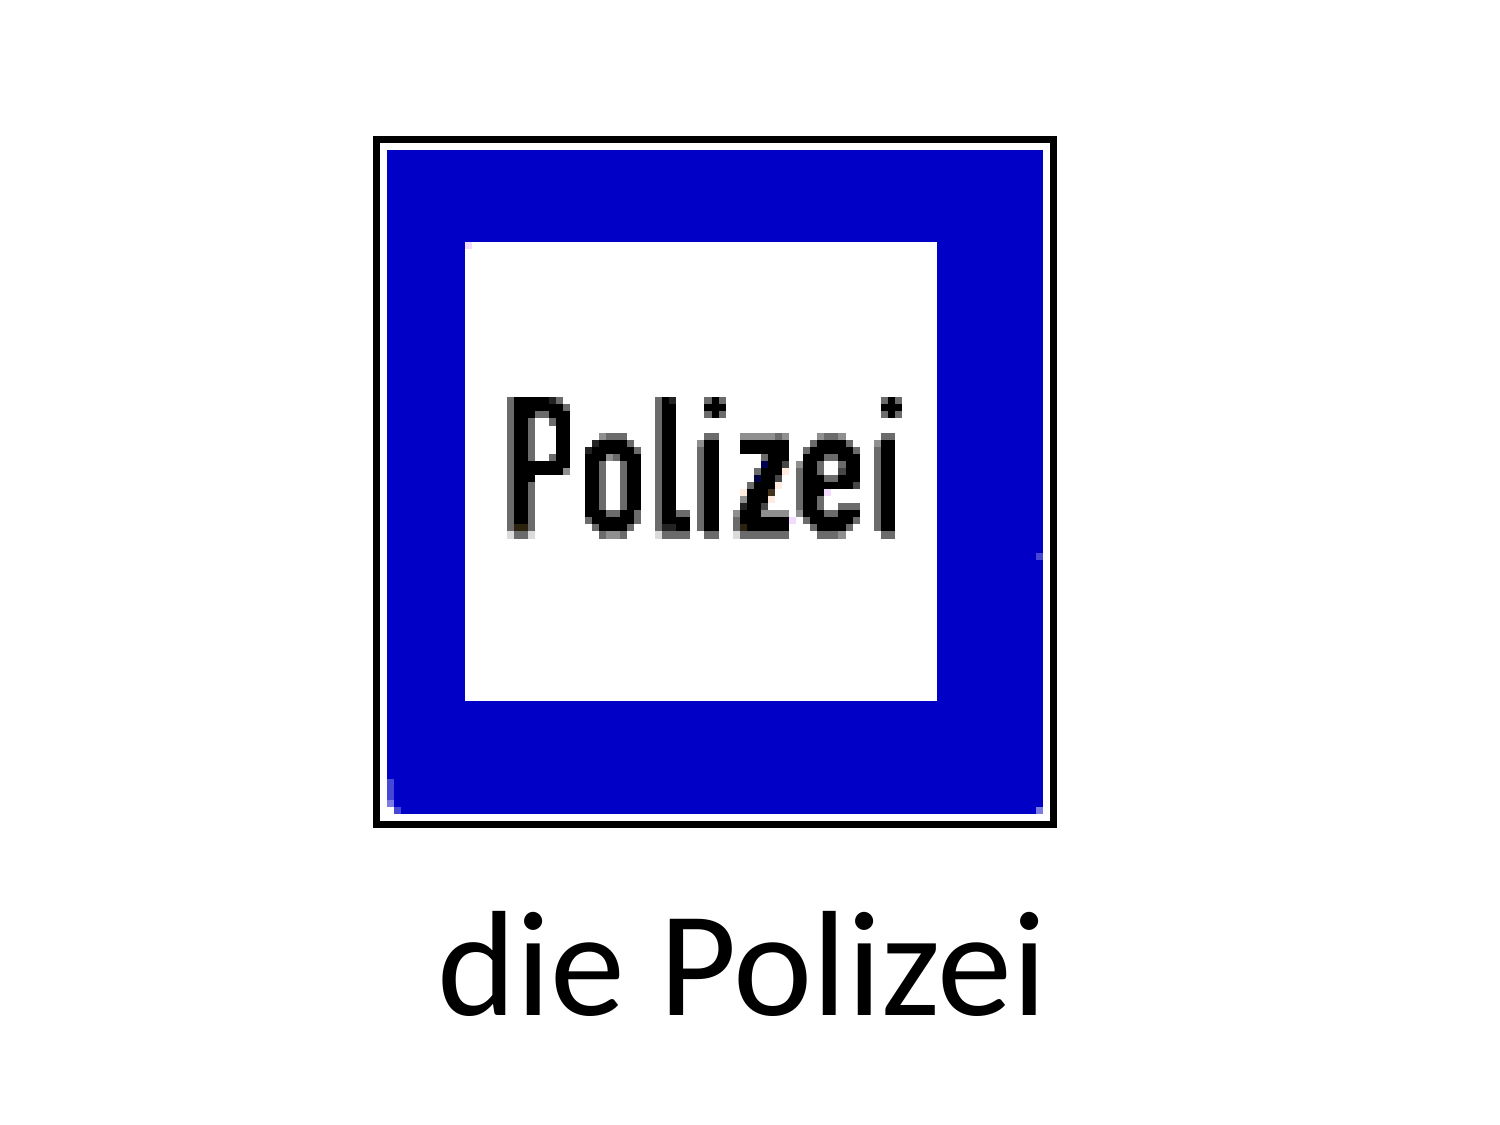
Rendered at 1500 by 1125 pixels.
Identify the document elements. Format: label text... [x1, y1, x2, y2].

text_box die Polizei [0, 857, 1500, 1053]
picture [324, 87, 1101, 871]
